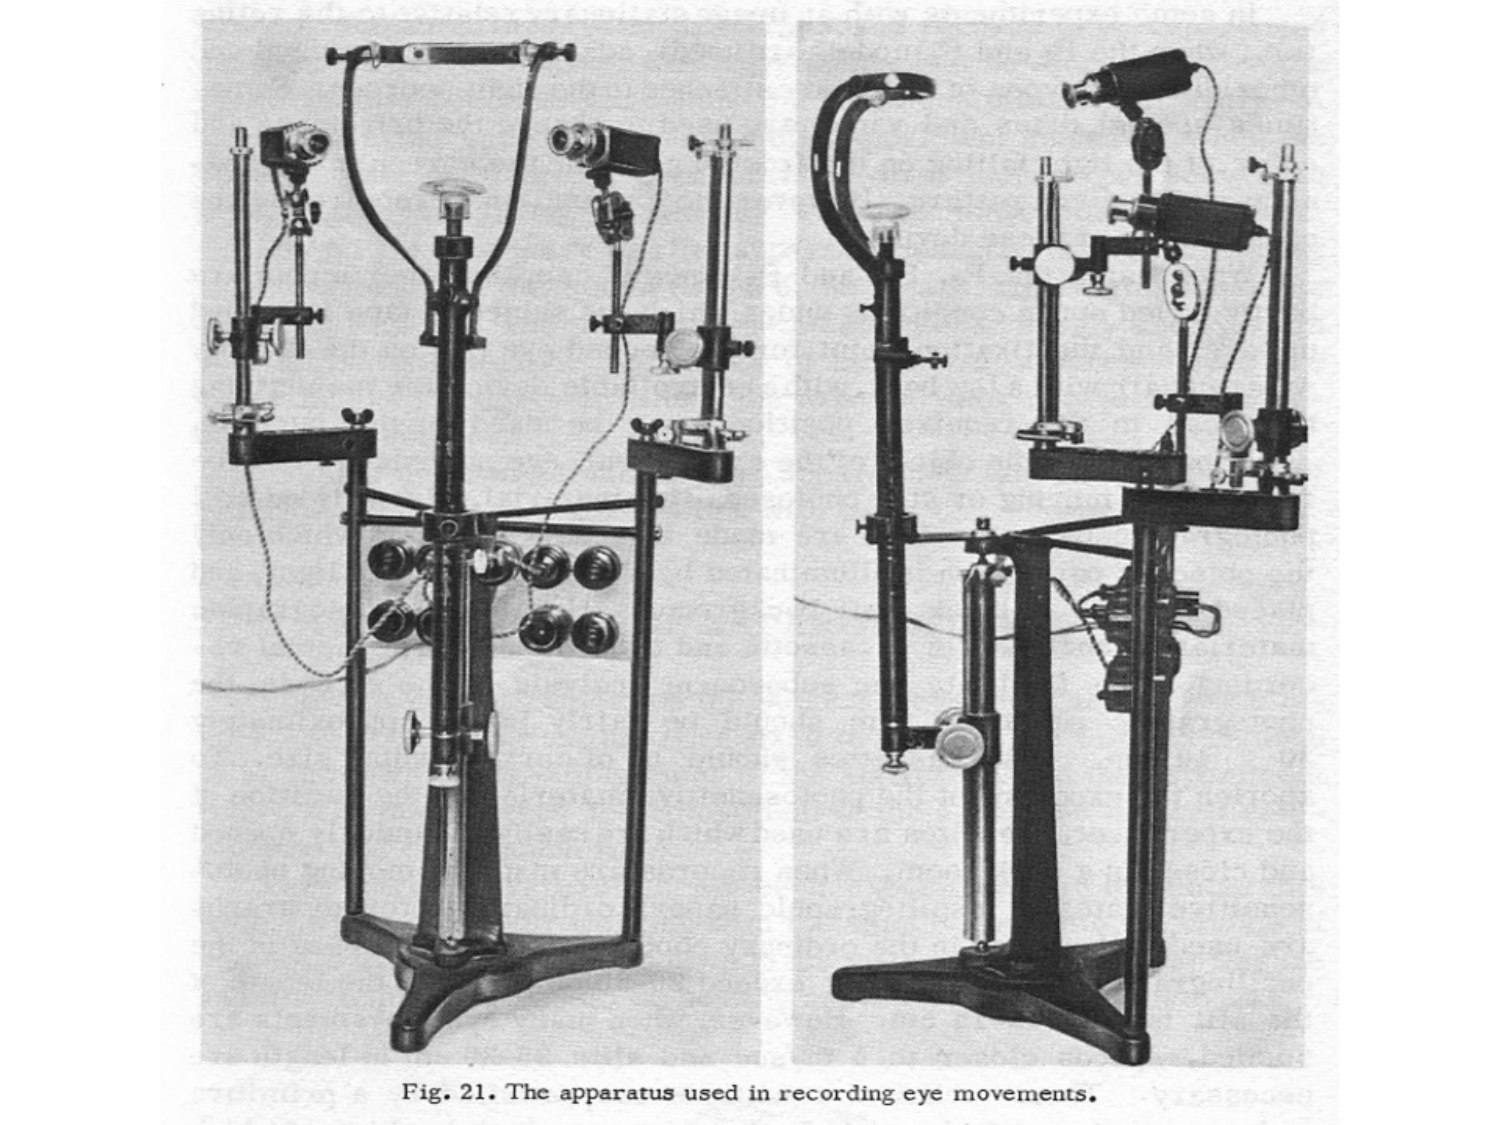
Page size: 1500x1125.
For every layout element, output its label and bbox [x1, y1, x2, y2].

picture [159, 0, 1341, 1125]
